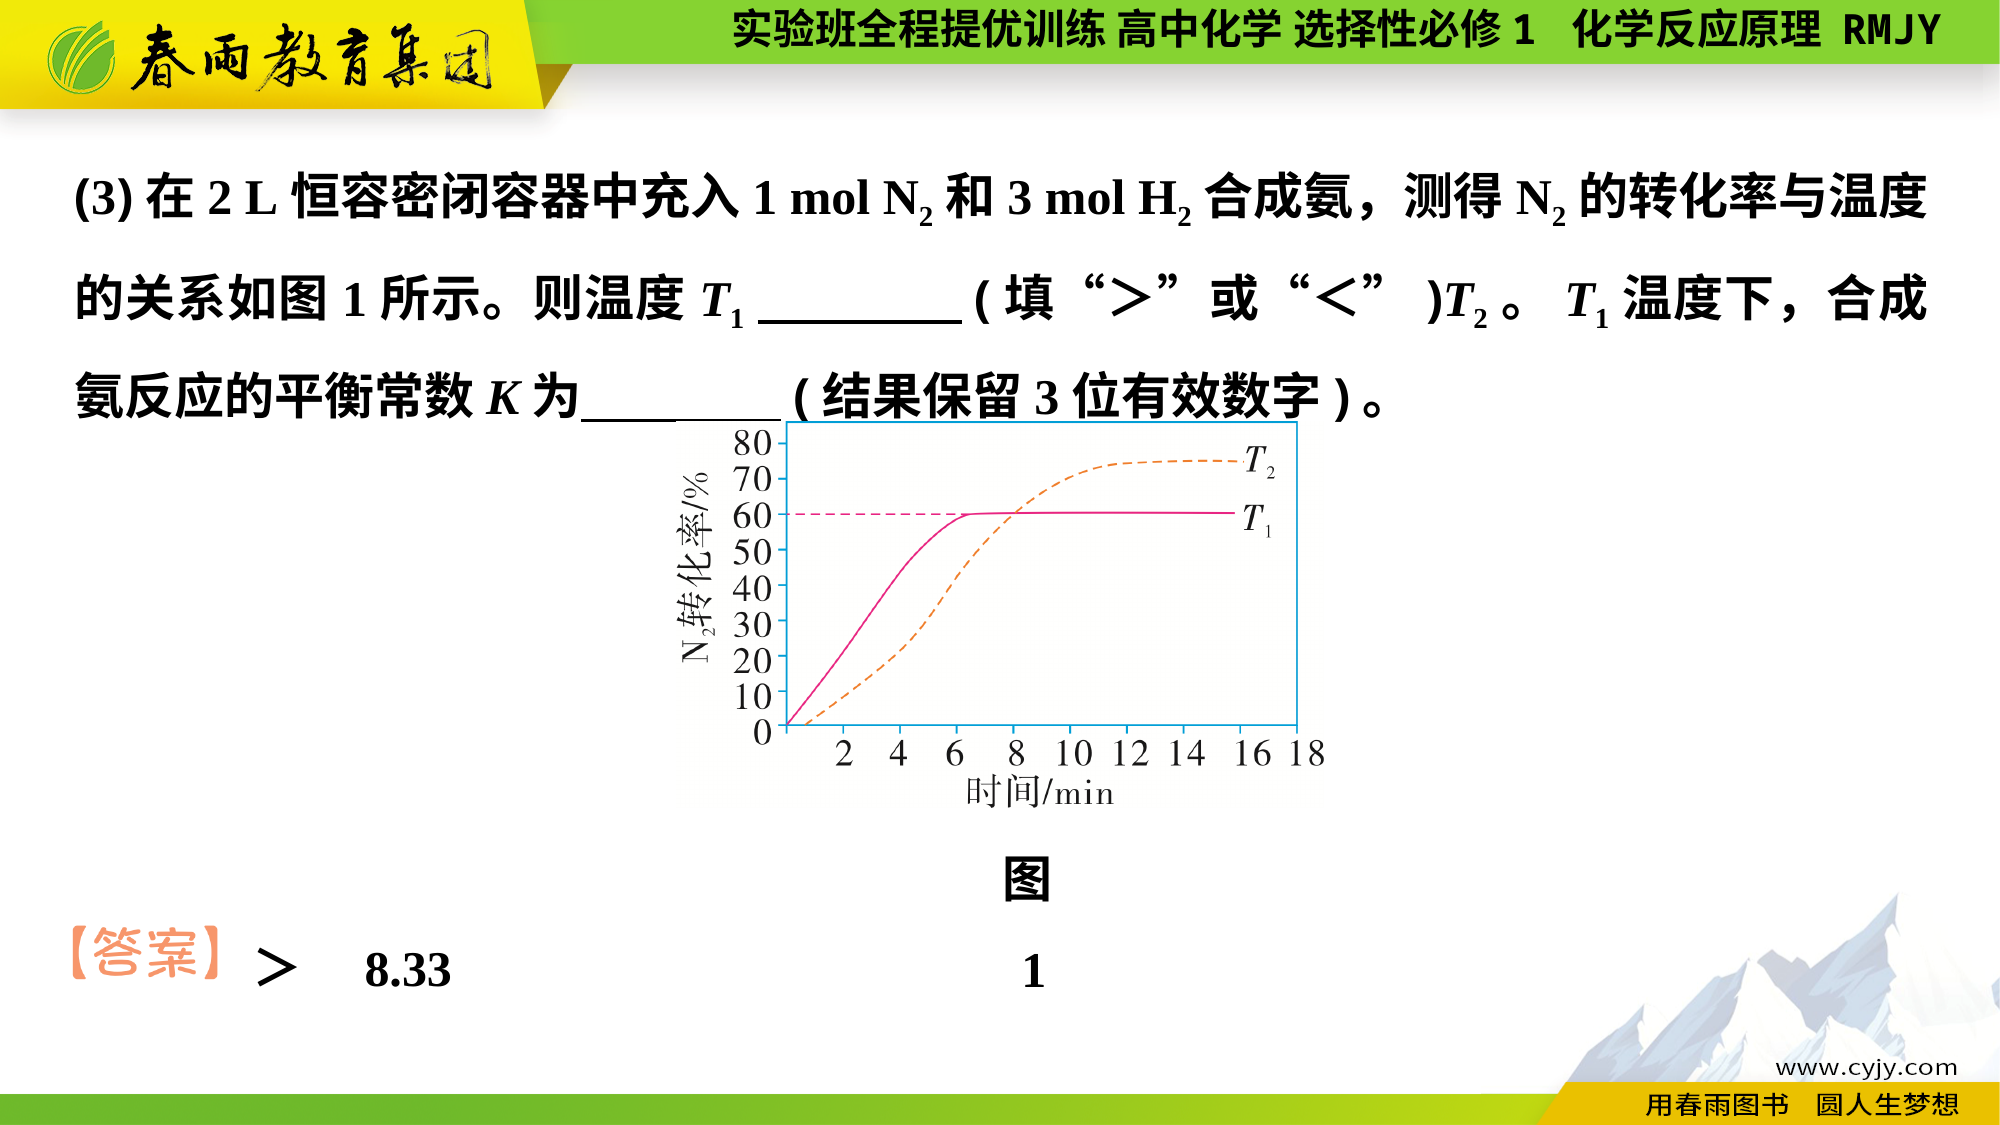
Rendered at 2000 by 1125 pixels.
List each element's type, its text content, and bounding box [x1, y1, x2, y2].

list (3)在2 L恒容密闭容器中充入1 mol N2和3 mol H2合成氨，测得N2的转化率与温度的关系如图1所示。则温度T1 (填“＞”或“＜”)T2。T1温度下，合成氨反应的平衡常数K为 (结果保留3位有效数字)。 [59, 122, 1944, 411]
text_box 图1 [980, 815, 1087, 899]
text_box ＞ 8.33 [237, 899, 1238, 1004]
picture [0, 0, 2000, 1125]
